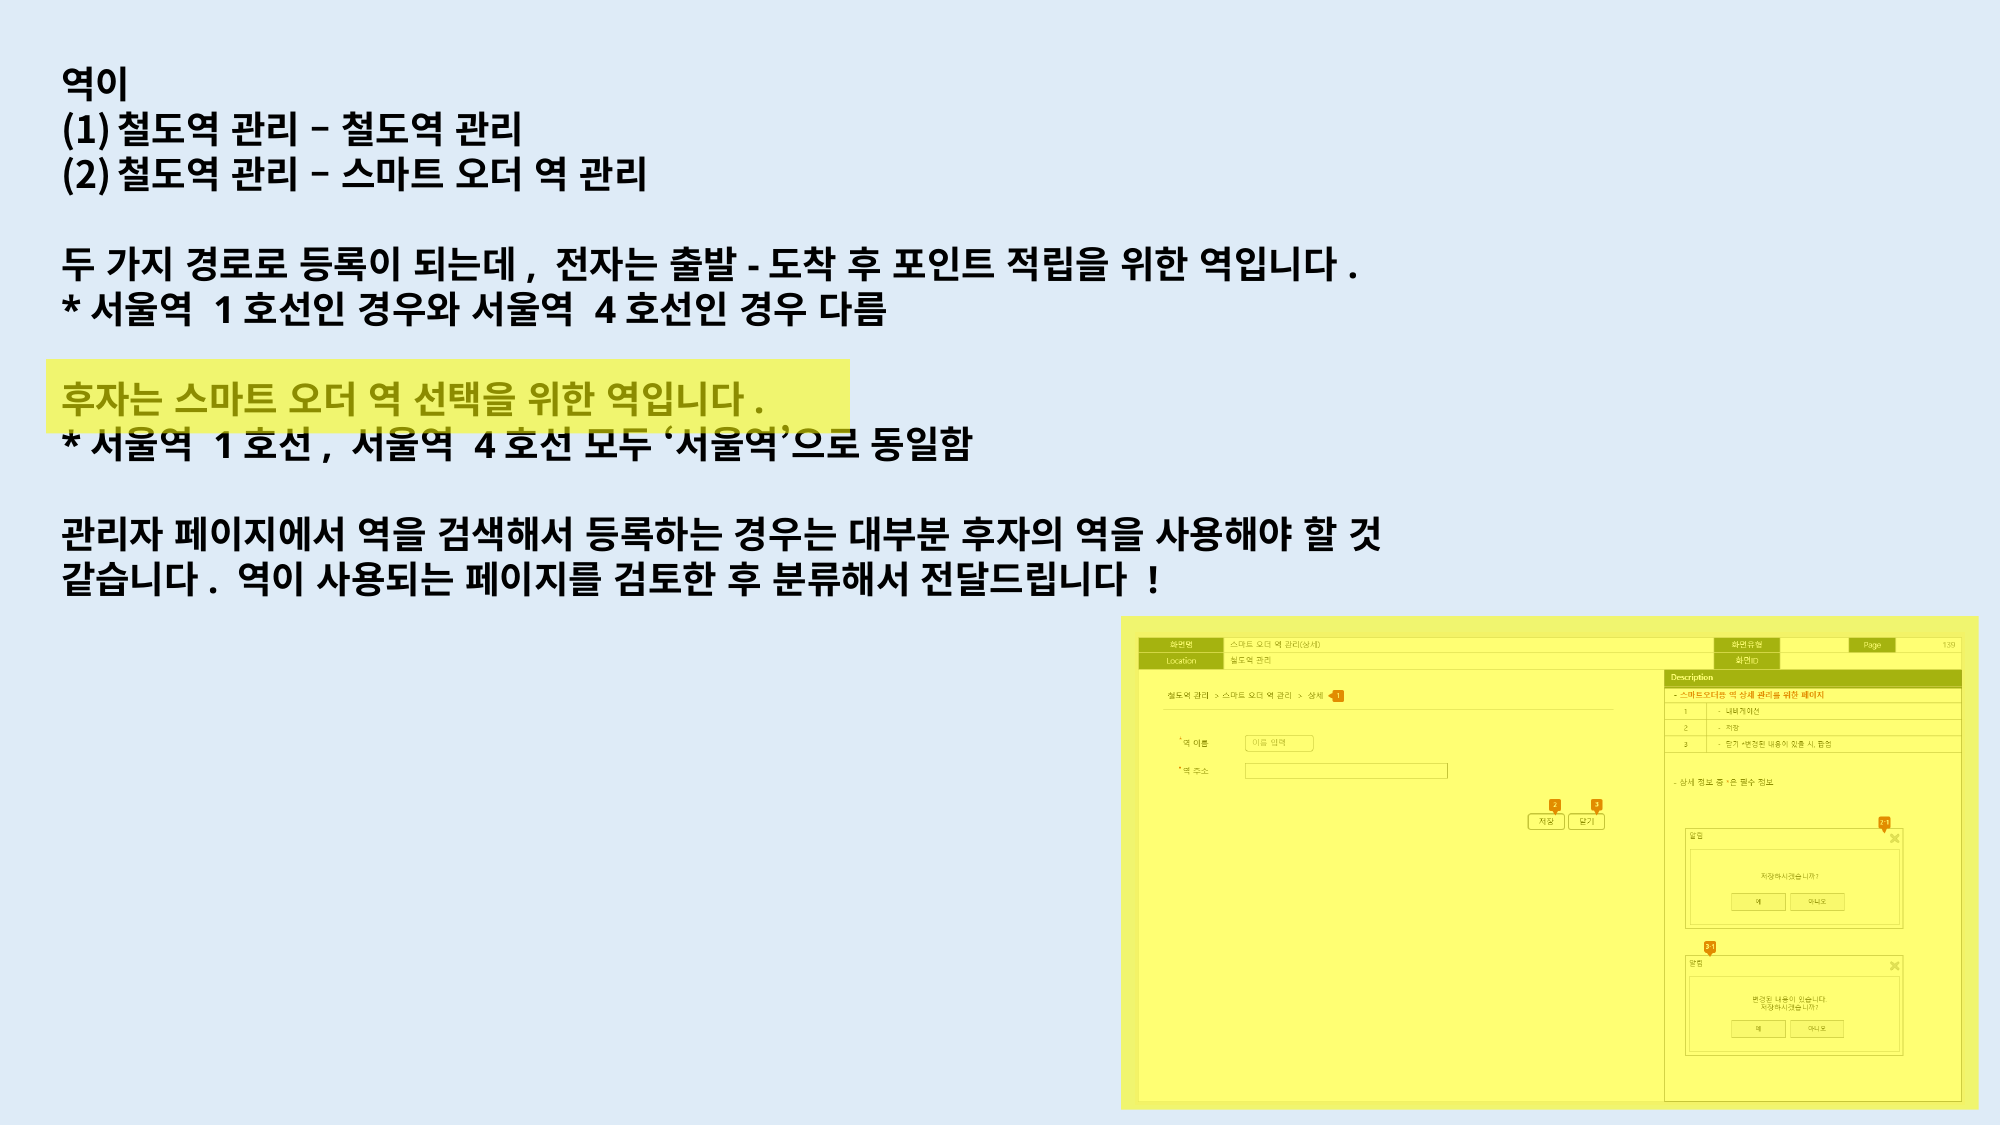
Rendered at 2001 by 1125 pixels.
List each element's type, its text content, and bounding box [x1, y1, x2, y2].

picture [1135, 632, 1965, 1105]
text_box [45, 358, 851, 434]
text_box [1120, 615, 1980, 1111]
text_box 역이 철도역 관리 – 철도역 관리 철도역 관리 – 스마트 오더 역 관리 두 가지 경로로 등록이 되는데, 전자는 출발-도착 후 포인트 적립을 위한 역입니다. *서울역 1호선인 경우와 서울역 4호선인 경우 다름 후자는 스마트 오더 역 선택을 위한 역입니다. *서울역 1호선, 서울역 4호선 모두 ‘서울역’으로 동일함 관리자 페이지에서 역을 검색해서 등록하는 경우는 대부분 후자의 역을 사용해야 할 것 같습니다. 역이 사용되는 페이지를 검토한 후 분류해서 전달드립니다 ! [46, 54, 1506, 609]
